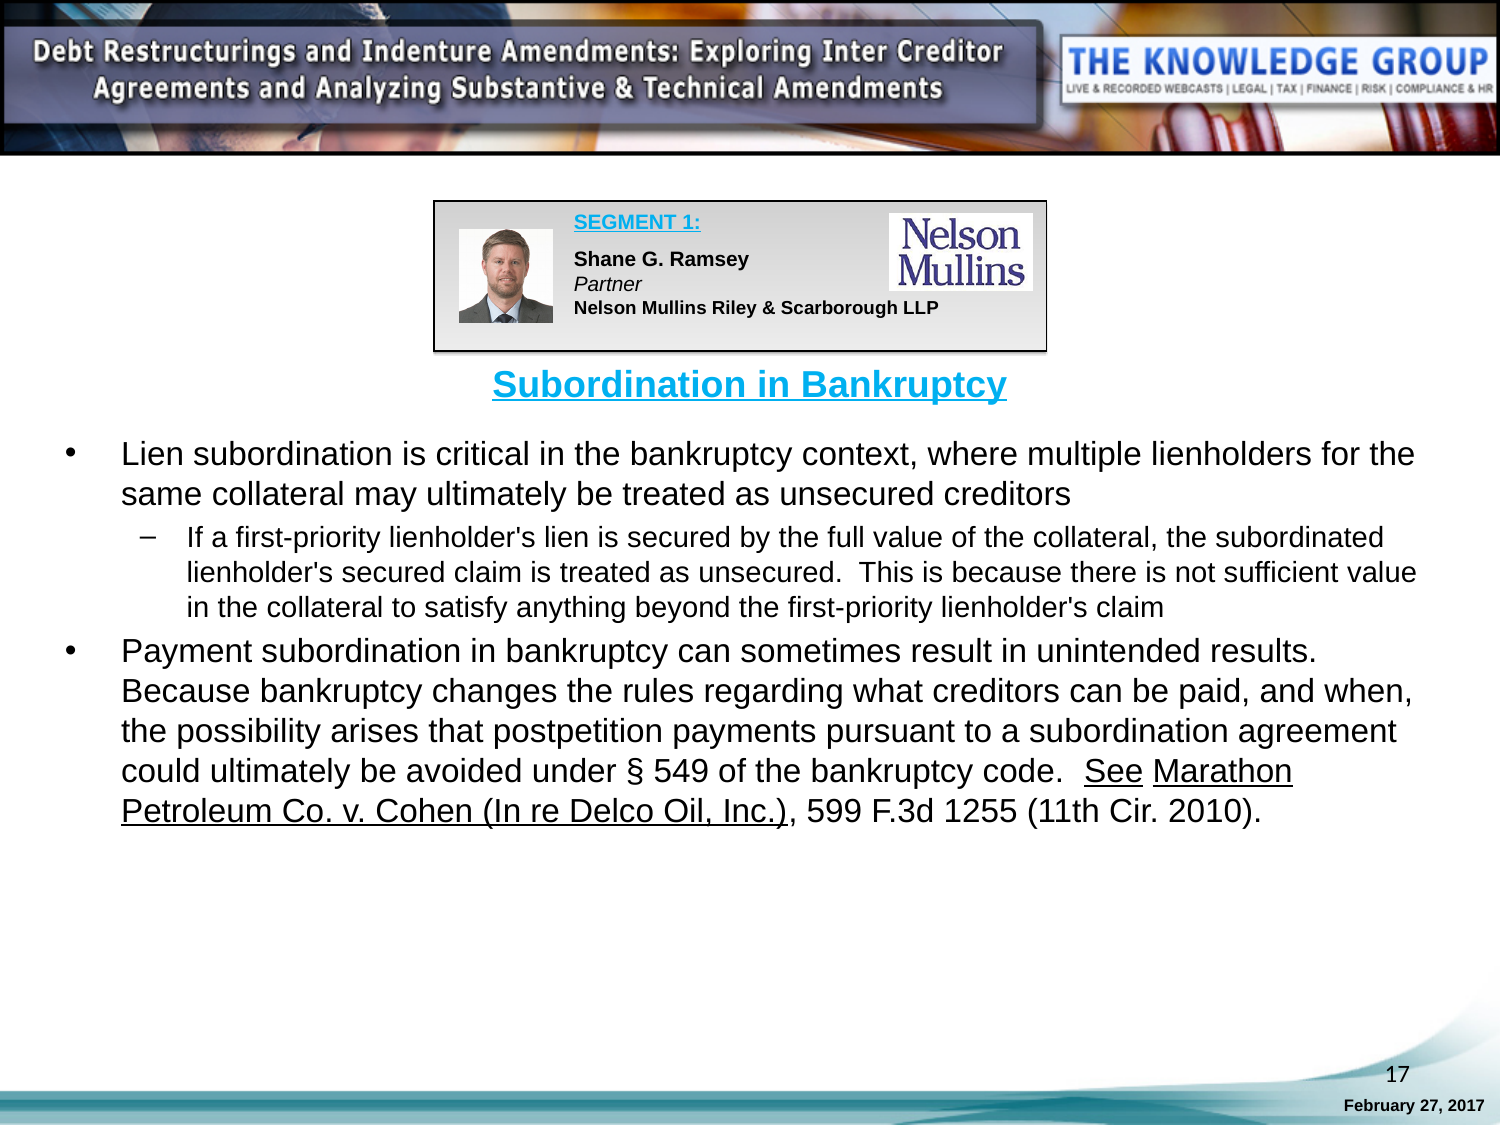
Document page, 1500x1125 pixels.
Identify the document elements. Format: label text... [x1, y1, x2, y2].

picture [0, 0, 1500, 352]
text_box Lien subordination is critical in the bankruptcy context, where multiple lienholders for the same collateral may ultimately be treated as unsecured creditors If a first-priority lienholder's lien is secured by the full value of the collateral, the subordinated lienholder's secured claim is treated as unsecured. This is because there is not sufficient value in the collateral to satisfy anything beyond the first-priority lienholder's claim Payment subordination in bankruptcy can sometimes result in unintended results. Because bankruptcy changes the rules regarding what creditors can be paid, and when, the possibility arises that postpetition payments pursuant to a subordination agreement could ultimately be avoided under § 549 of the bankruptcy code. See Marathon Petroleum Co. v. Cohen (In re Delco Oil, Inc.), 599 F.3d 1255 (11th Cir. 2010). [50, 424, 1450, 837]
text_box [433, 200, 1047, 352]
text_box Subordination in Bankruptcy [0, 352, 1500, 412]
slide_number 17 [1074, 1042, 1425, 1103]
picture [0, 412, 1500, 1125]
text_box February 27, 2017 [1100, 1087, 1500, 1123]
